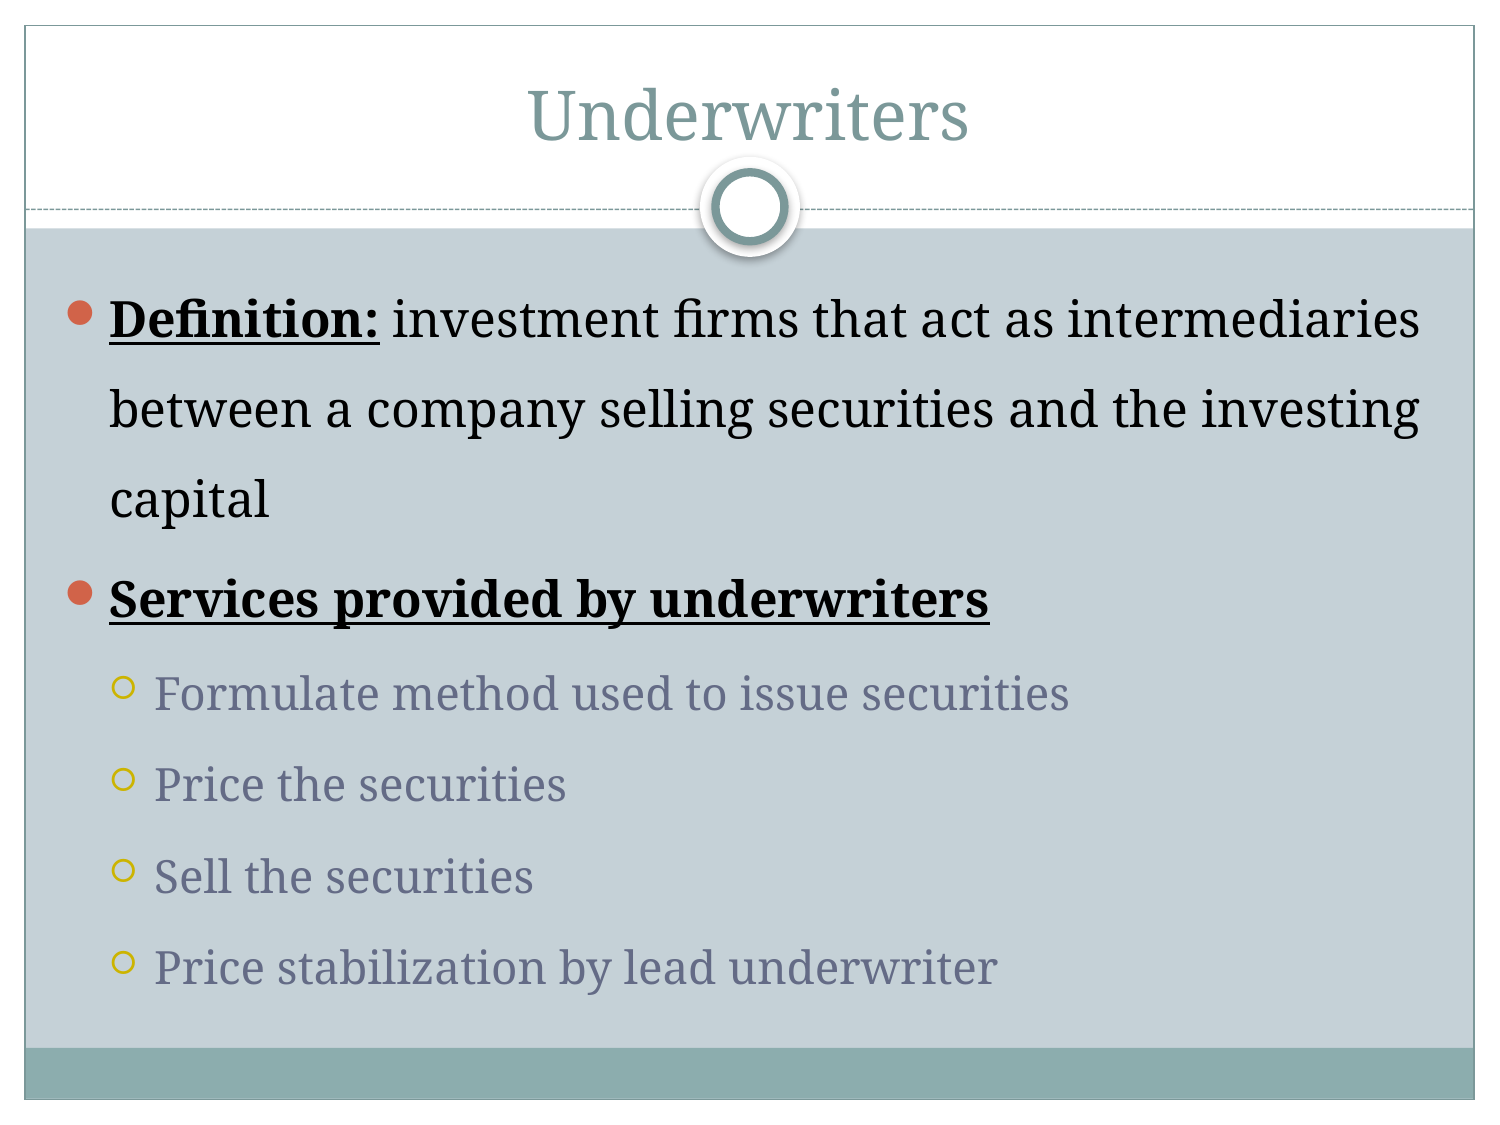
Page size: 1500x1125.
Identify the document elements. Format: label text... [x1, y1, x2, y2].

list Definition: investment firms that act as intermediaries between a company selling securities and the investing capital Services provided by underwriters Formulate method used to issue securities Price the securities Sell the securities Price stabilization by lead underwriter [49, 250, 1445, 1038]
title Underwriters [49, 37, 1450, 162]
